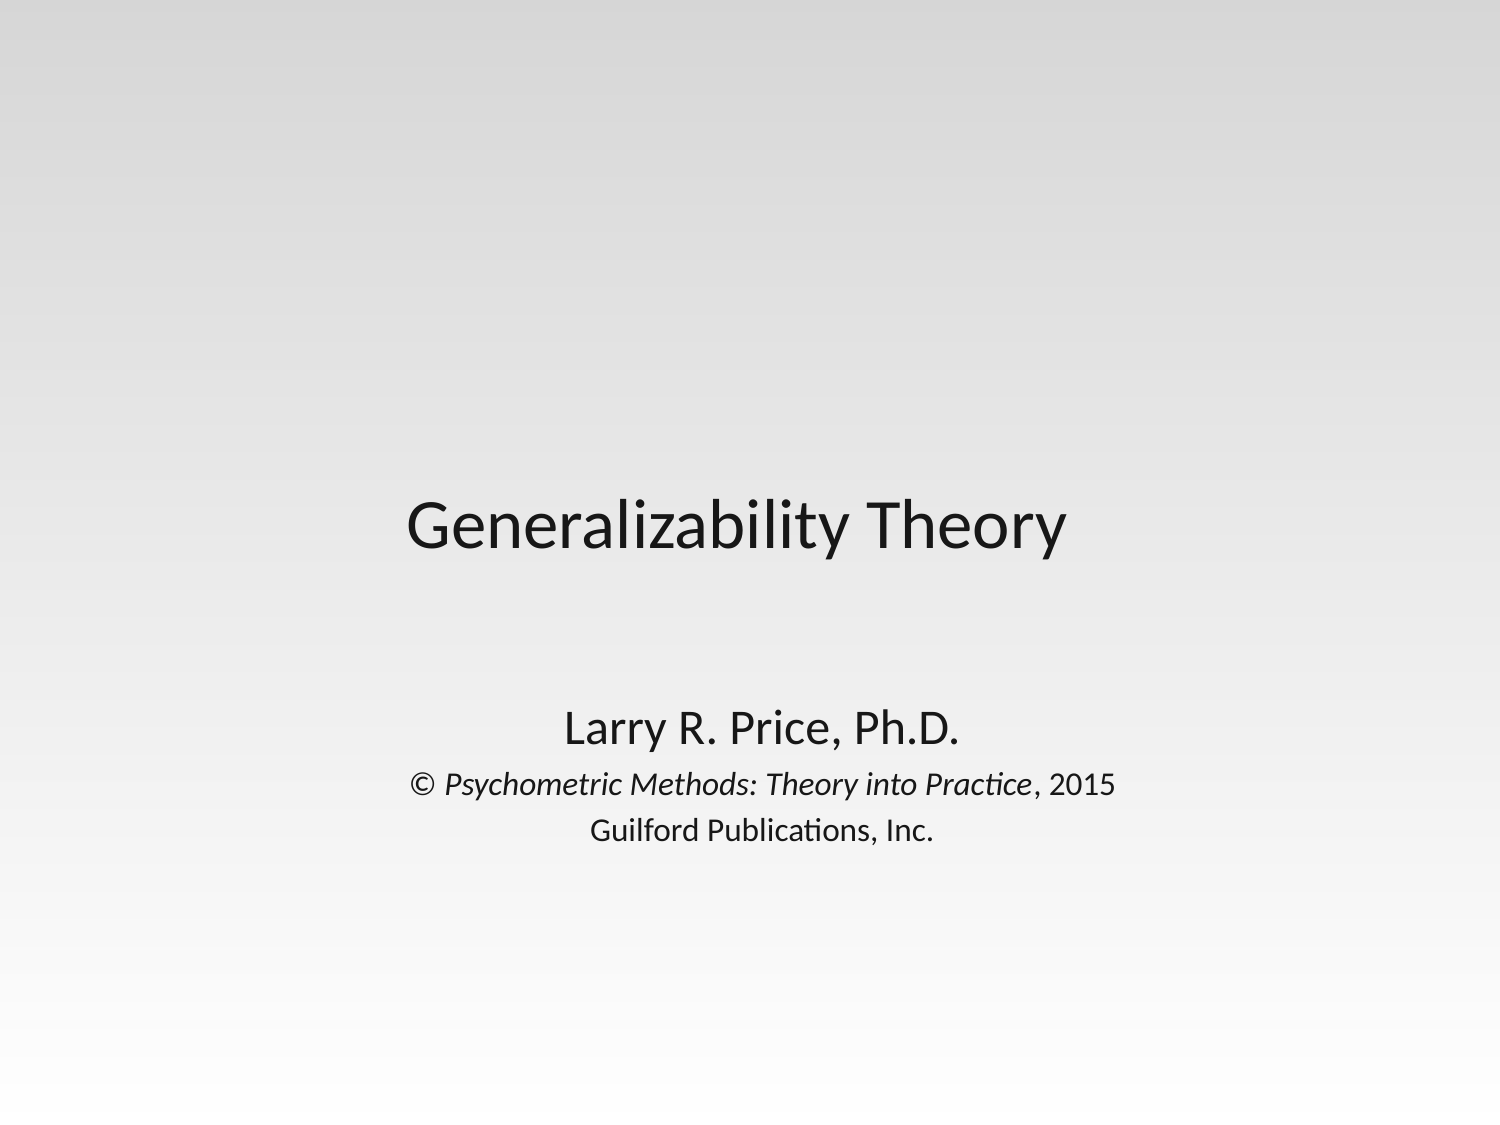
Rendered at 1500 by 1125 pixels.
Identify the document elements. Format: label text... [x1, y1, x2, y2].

title Generalizability Theory [99, 399, 1375, 642]
subtitle Larry R. Price, Ph.D. © Psychometric Methods: Theory into Practice, 2015 Guilford Publications, Inc. [237, 687, 1288, 977]
